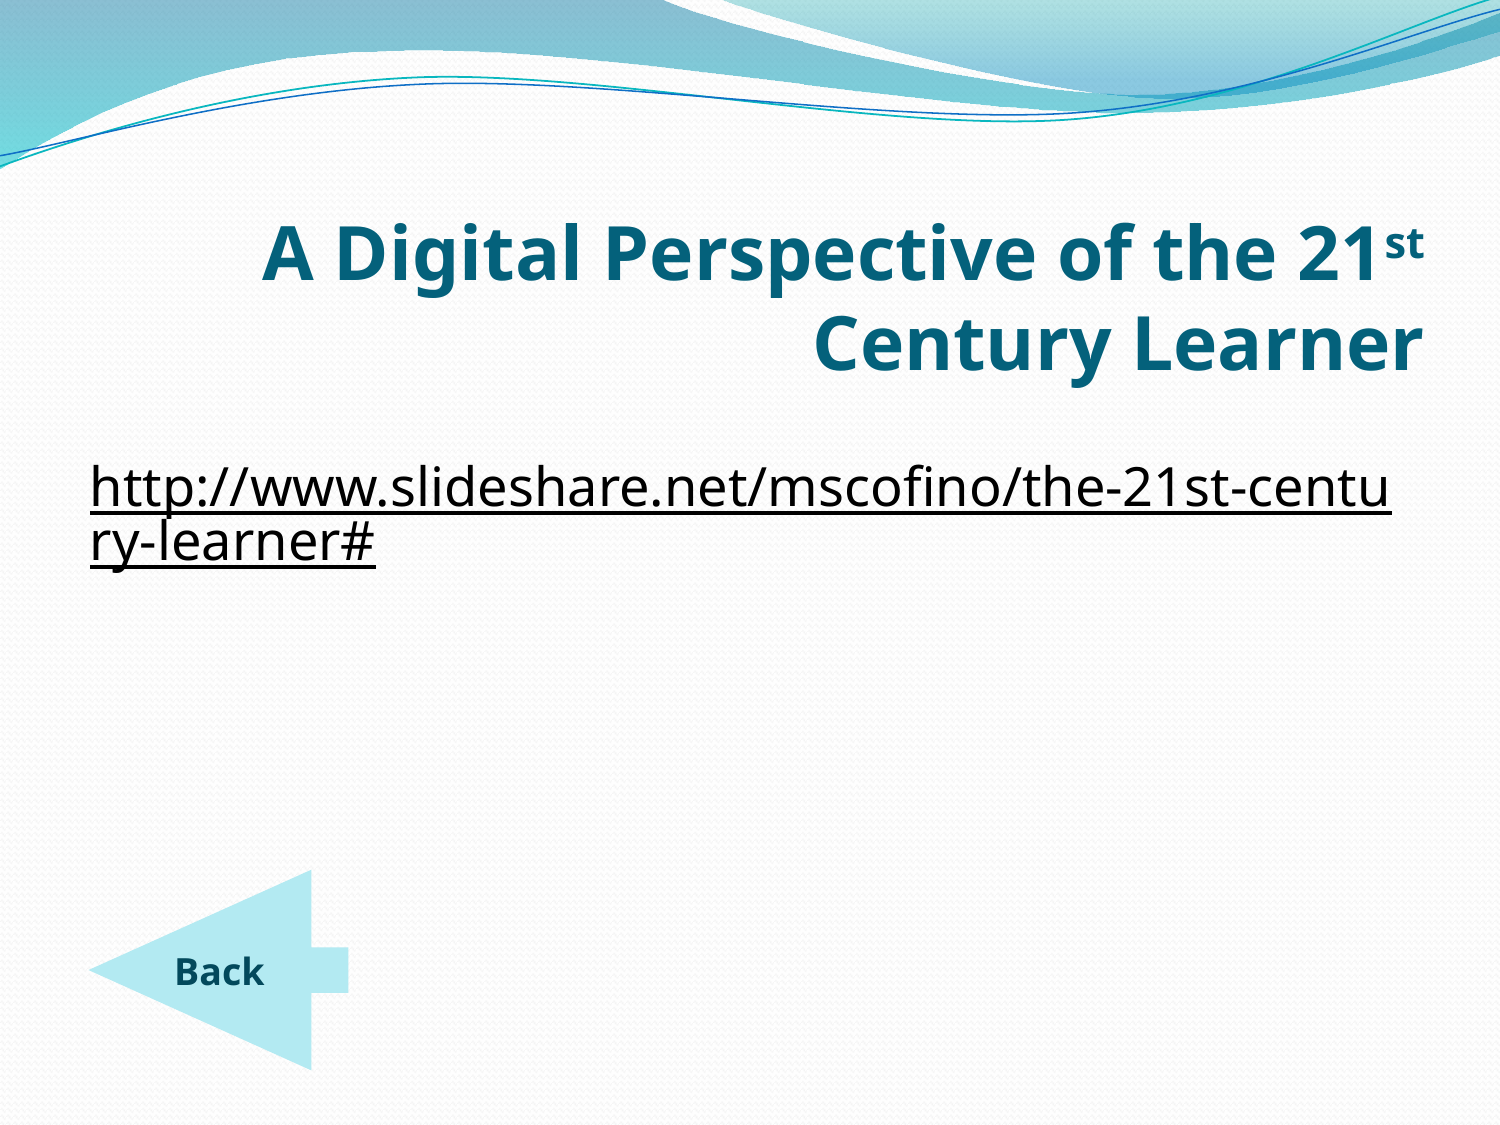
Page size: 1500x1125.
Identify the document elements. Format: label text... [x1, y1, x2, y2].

text_box [86, 867, 351, 1073]
title A Digital Perspective of the 21st Century Learner [75, 197, 1425, 386]
text_box Back [159, 940, 313, 1001]
list http://www.slideshare.net/mscofino/the-21st-century-learner# [75, 444, 1425, 634]
